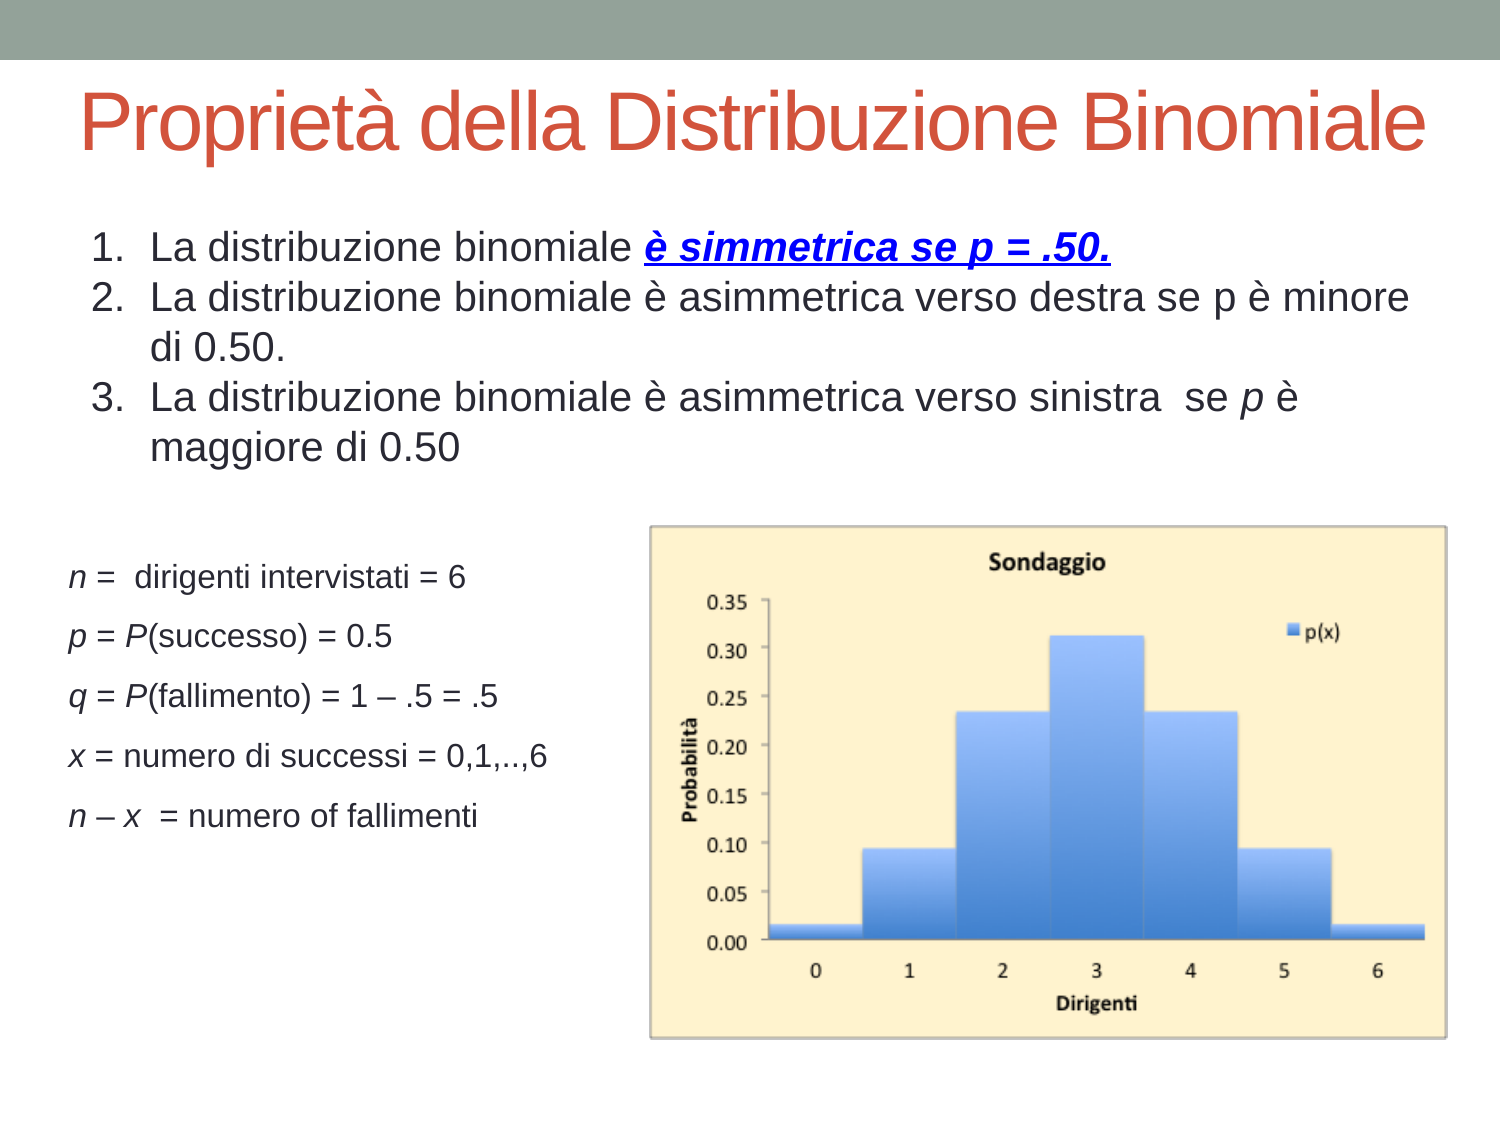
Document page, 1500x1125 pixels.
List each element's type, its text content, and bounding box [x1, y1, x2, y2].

title Proprietà della Distribuzione Binomiale [63, 39, 1469, 194]
text_box La distribuzione binomiale è simmetrica se p = .50. La distribuzione binomiale è asimmetrica verso destra se p è minore di 0.50. La distribuzione binomiale è asimmetrica verso sinistra se p è maggiore di 0.50 [76, 212, 1440, 477]
text_box n = dirigenti intervistati = 6 p = P(successo) = 0.5 q = P(fallimento) = 1 – .5 = .5 x = numero di successi = 0,1,..,6 n – x = numero of fallimenti [53, 527, 636, 874]
picture [649, 525, 1448, 1041]
